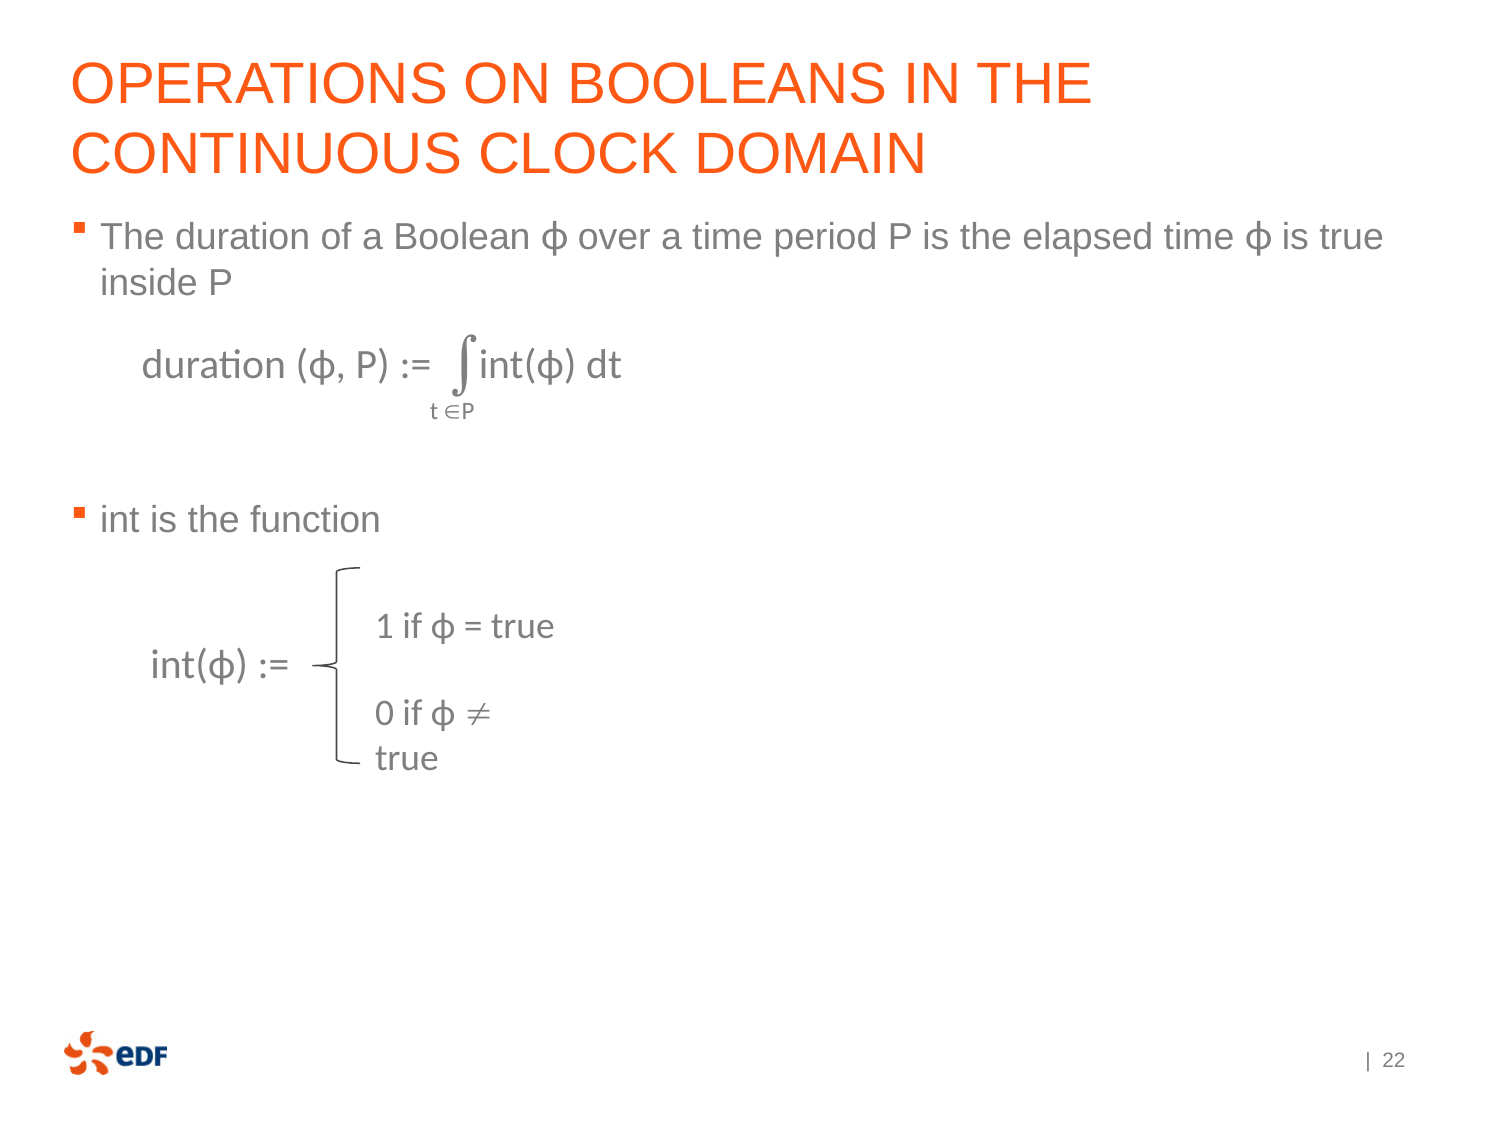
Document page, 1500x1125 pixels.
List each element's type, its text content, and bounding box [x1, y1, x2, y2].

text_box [135, 313, 991, 433]
picture [64, 1031, 167, 1075]
list The duration of a Boolean ϕ over a time period P is the elapsed time ϕ is true inside P int is the function [64, 208, 1436, 1005]
title Operations on Booleans in the continuous clock domain [64, 45, 1436, 185]
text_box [135, 567, 585, 764]
